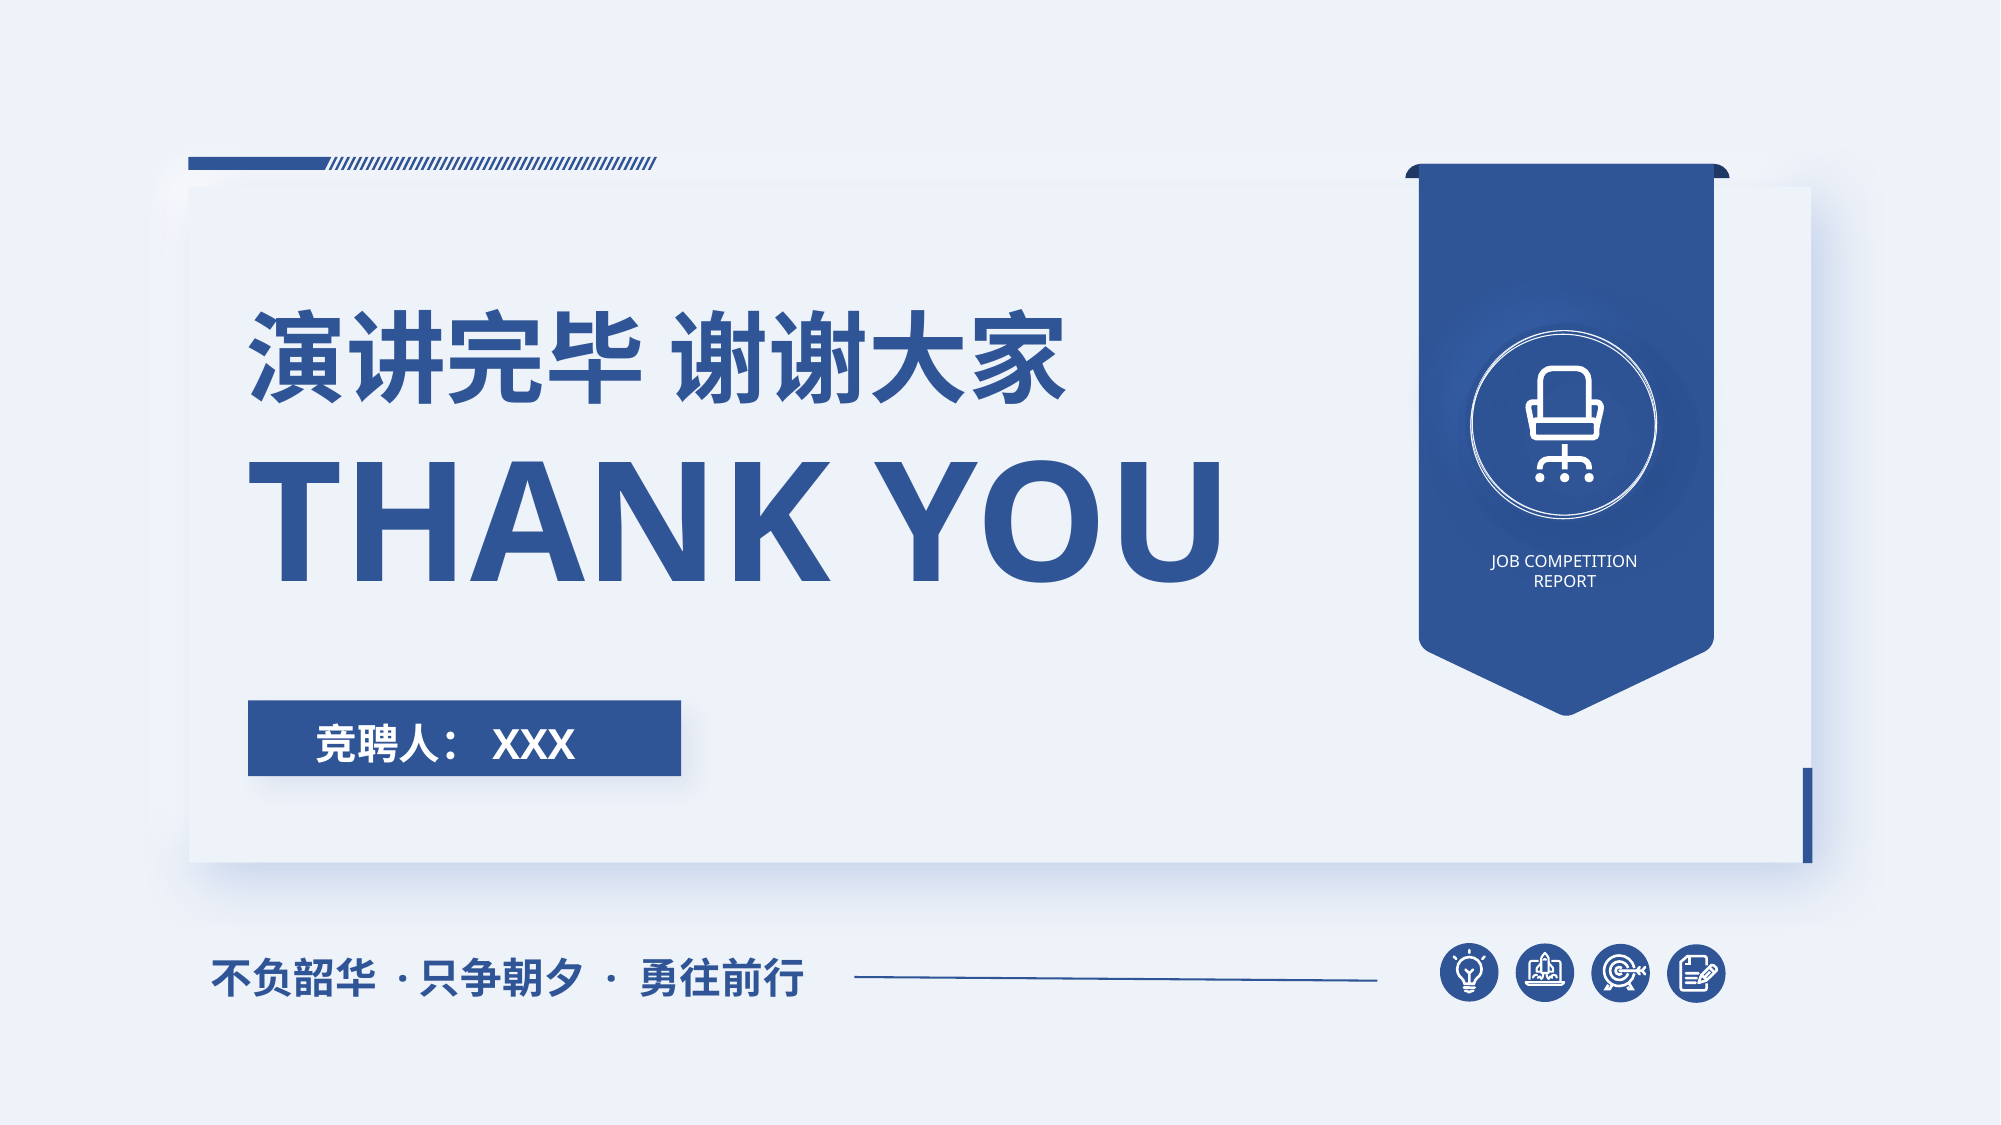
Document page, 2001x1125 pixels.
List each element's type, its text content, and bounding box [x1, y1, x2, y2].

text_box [1464, 323, 1665, 523]
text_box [248, 700, 682, 777]
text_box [188, 156, 657, 170]
text_box [1802, 767, 1813, 864]
text_box JOB COMPETITION REPORT [1464, 543, 1665, 599]
text_box 不负韶华 ·只争朝夕 · 勇往前行 [195, 944, 855, 1010]
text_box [1439, 942, 1726, 1003]
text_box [854, 977, 1378, 981]
text_box 演讲完毕 谢谢大家 THANK YOU [231, 287, 1359, 623]
